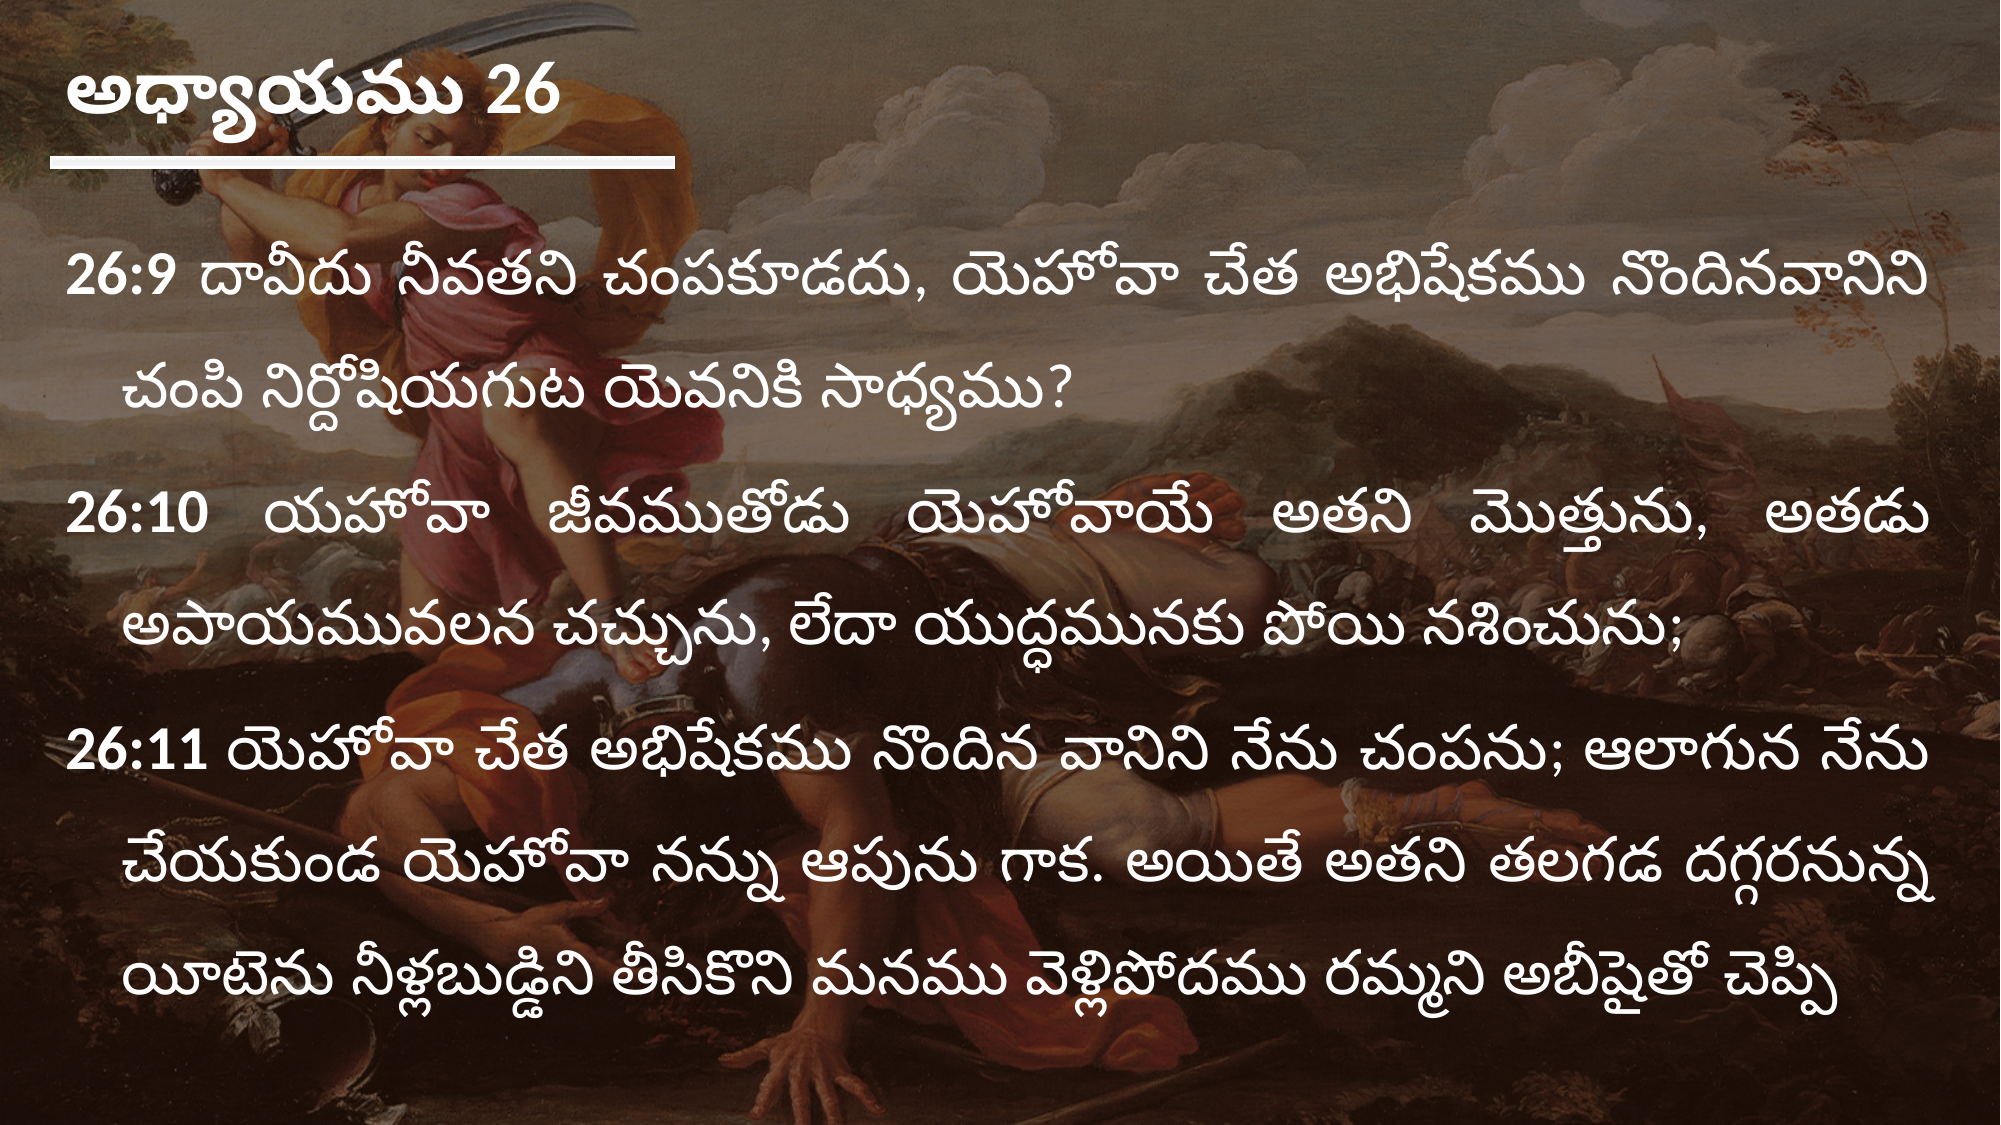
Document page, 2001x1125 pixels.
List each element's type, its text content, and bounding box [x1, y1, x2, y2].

picture [0, 0, 2000, 1125]
title అధ్యాయము 26 [50, 0, 1925, 167]
list 26:9 దావీదు నీవతని చంపకూడదు, యెహోవా చేత అభిషేకము నొందినవానిని చంపి నిర్దోషియగుట యెవనికి సాధ్యము? 26:10 యహోవా జీవముతోడు యెహోవాయే అతని మొత్తును, అతడు అపాయమువలన చచ్చును, లేదా యుద్ధమునకు పోయి నశించును; 26:11 యెహోవా చేత అభిషేకము నొందిన వానిని నేను చంపను; ఆలాగున నేను చేయకుండ యెహోవా నన్ను ఆపును గాక. అయితే అతని తలగడ దగ్గరనున్న యీటెను నీళ్లబుడ్డిని తీసికొని మనము వెళ్లిపోదము రమ్మని అబీషైతో చెప్పి [50, 187, 1946, 1063]
